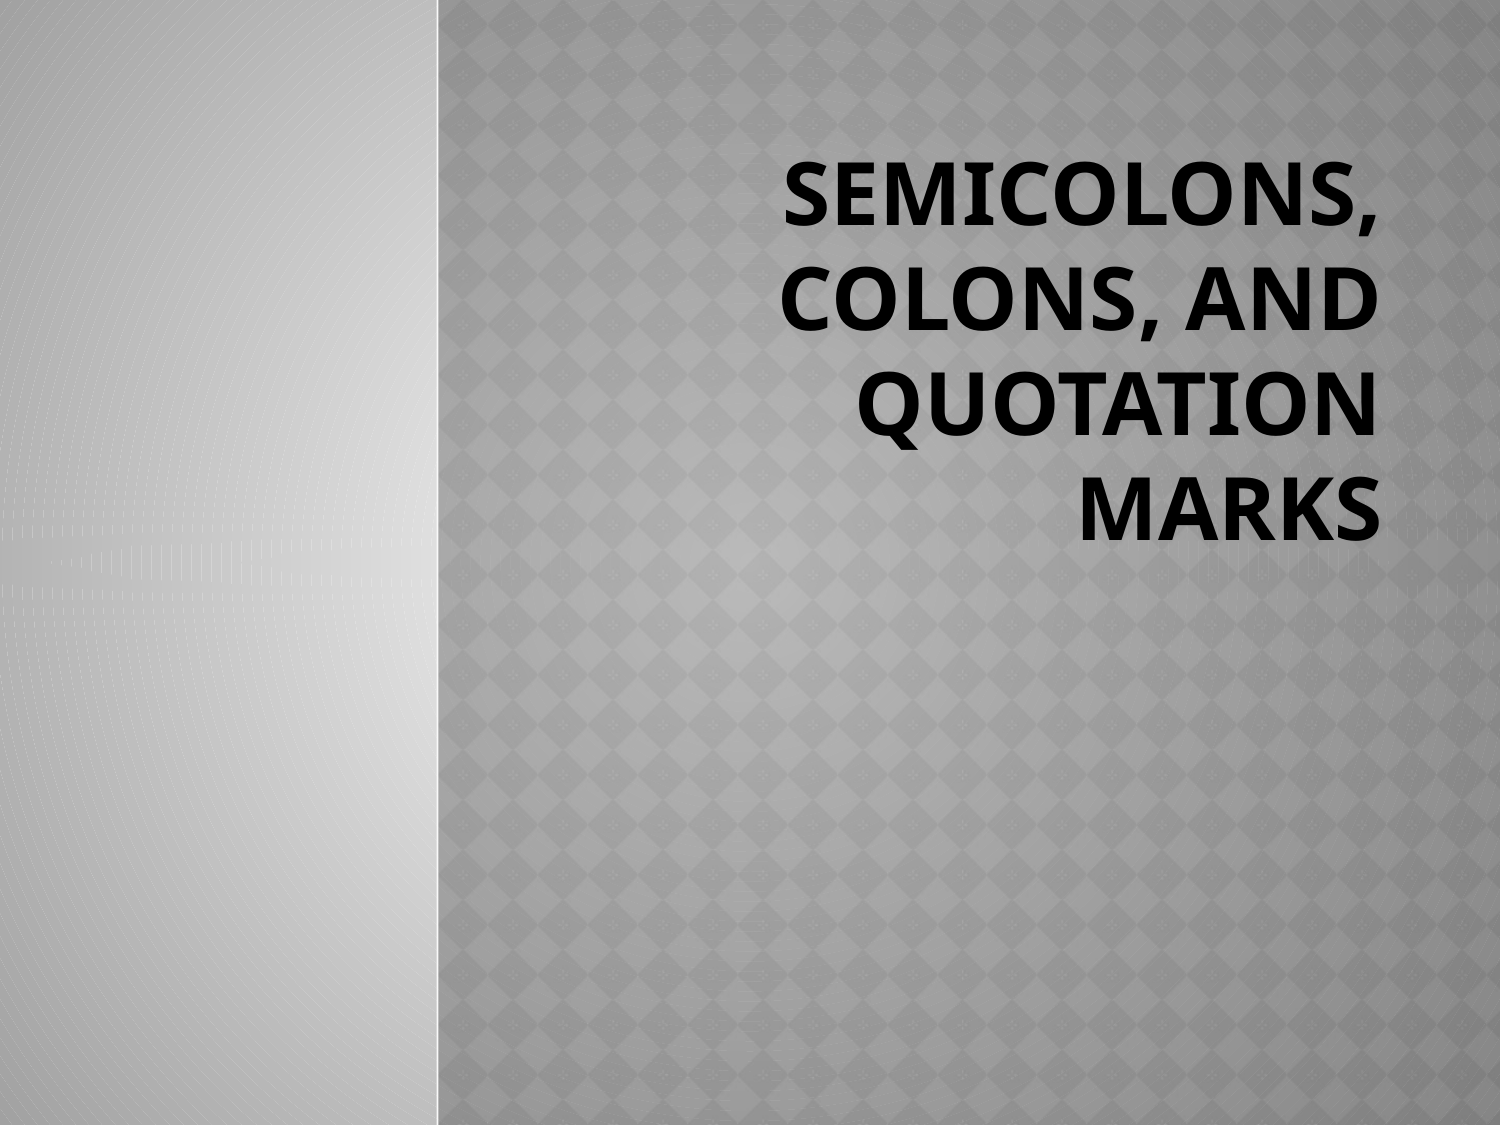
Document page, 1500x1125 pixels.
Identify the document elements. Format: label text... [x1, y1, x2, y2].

title Semicolons, colons, and quotation marks [552, 87, 1390, 558]
